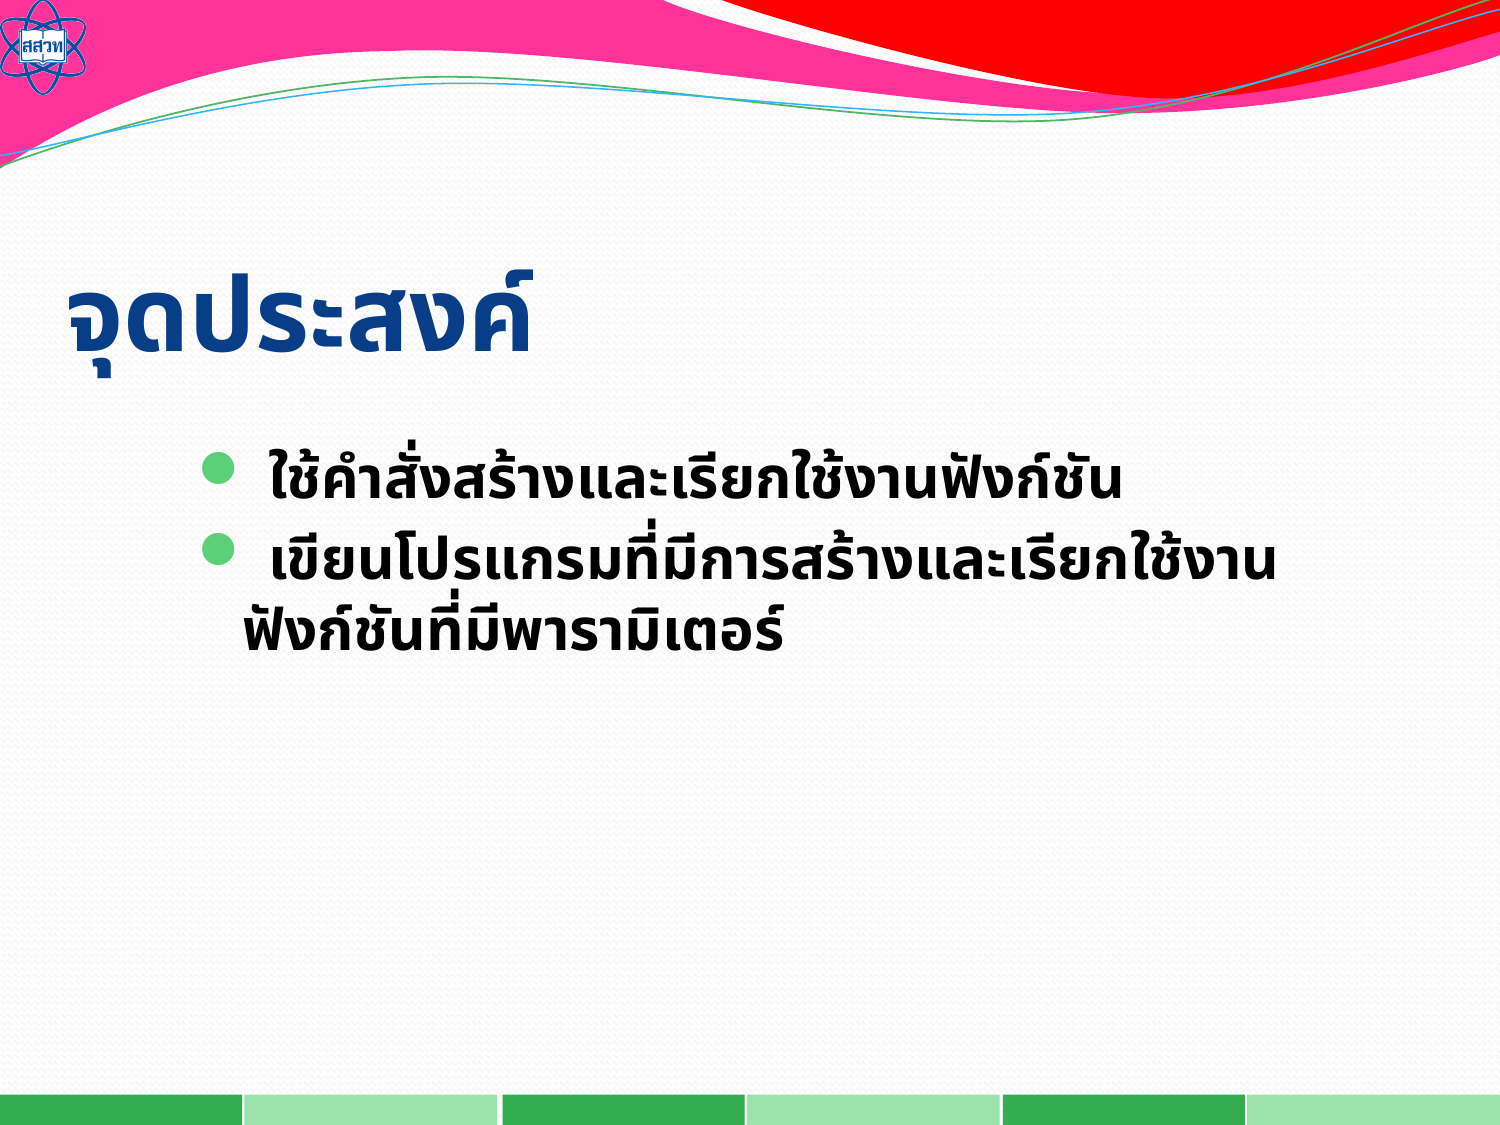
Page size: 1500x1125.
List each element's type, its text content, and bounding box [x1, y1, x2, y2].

picture [0, 0, 86, 95]
list ใช้คำสั่งสร้างและเรียกใช้งานฟังก์ชัน เขียนโปรแกรมที่มีการสร้างและเรียกใช้งานฟังก์ชันที่มีพารามิเตอร์ [183, 432, 1427, 787]
title จุดประสงค์ [64, 184, 1415, 372]
